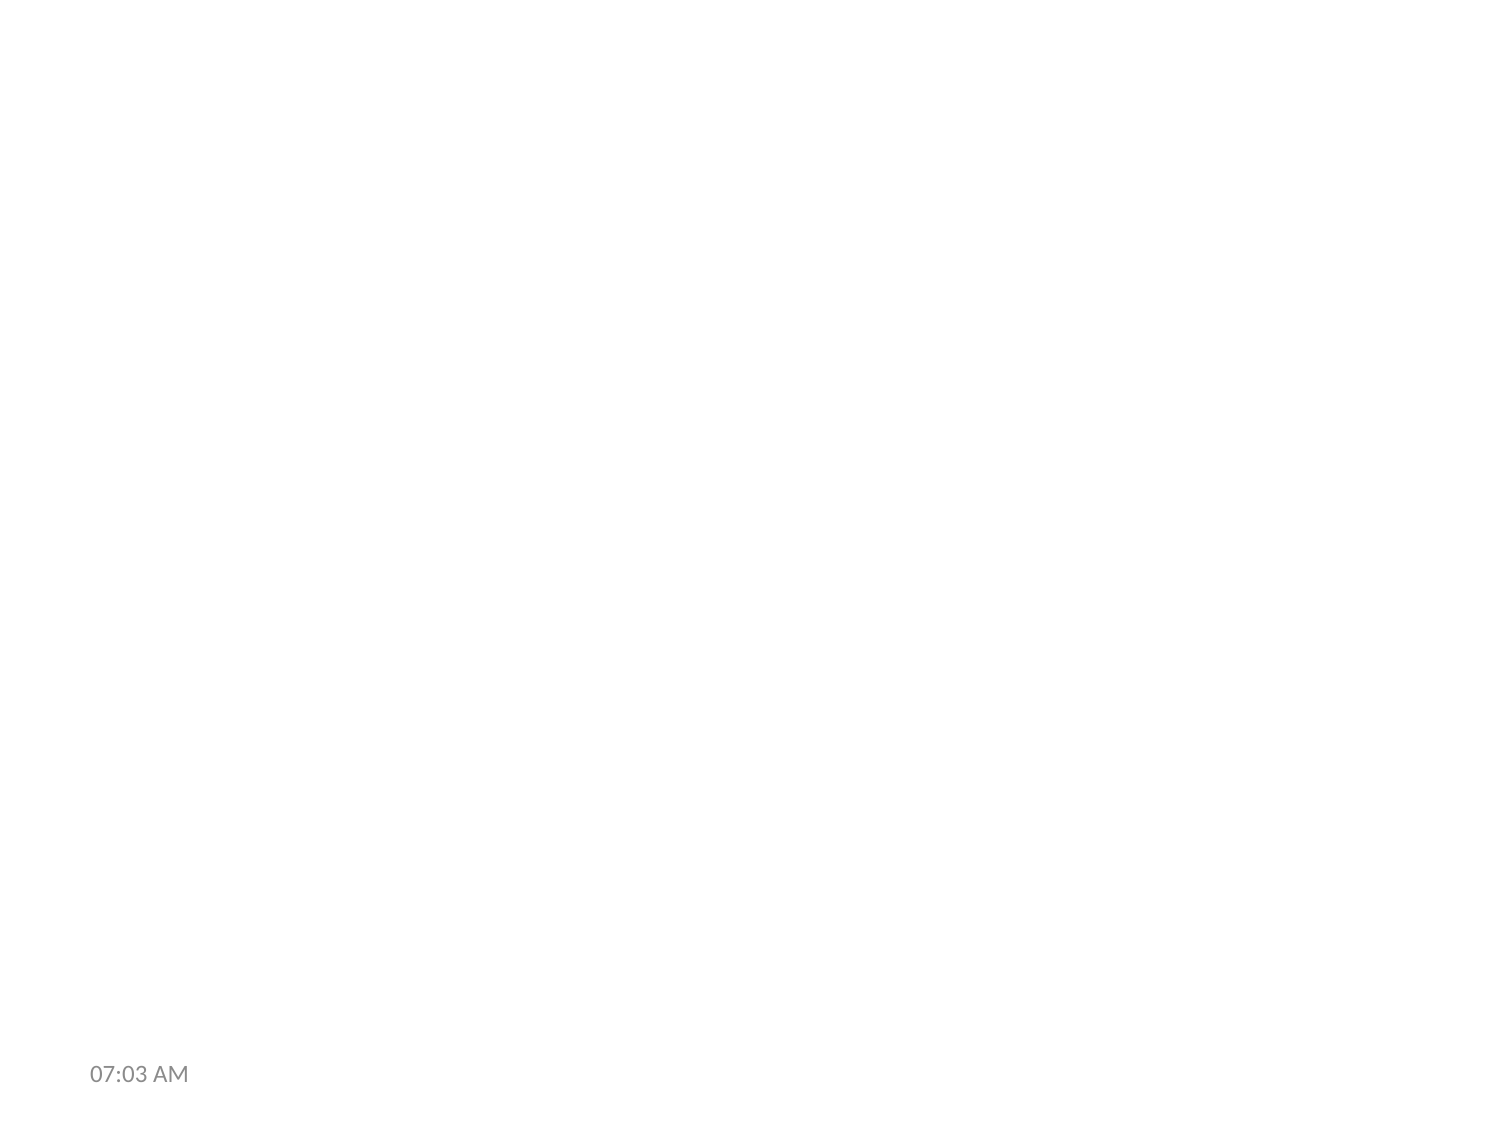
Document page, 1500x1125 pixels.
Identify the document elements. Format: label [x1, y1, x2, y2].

slide_number [75, 1042, 425, 1103]
